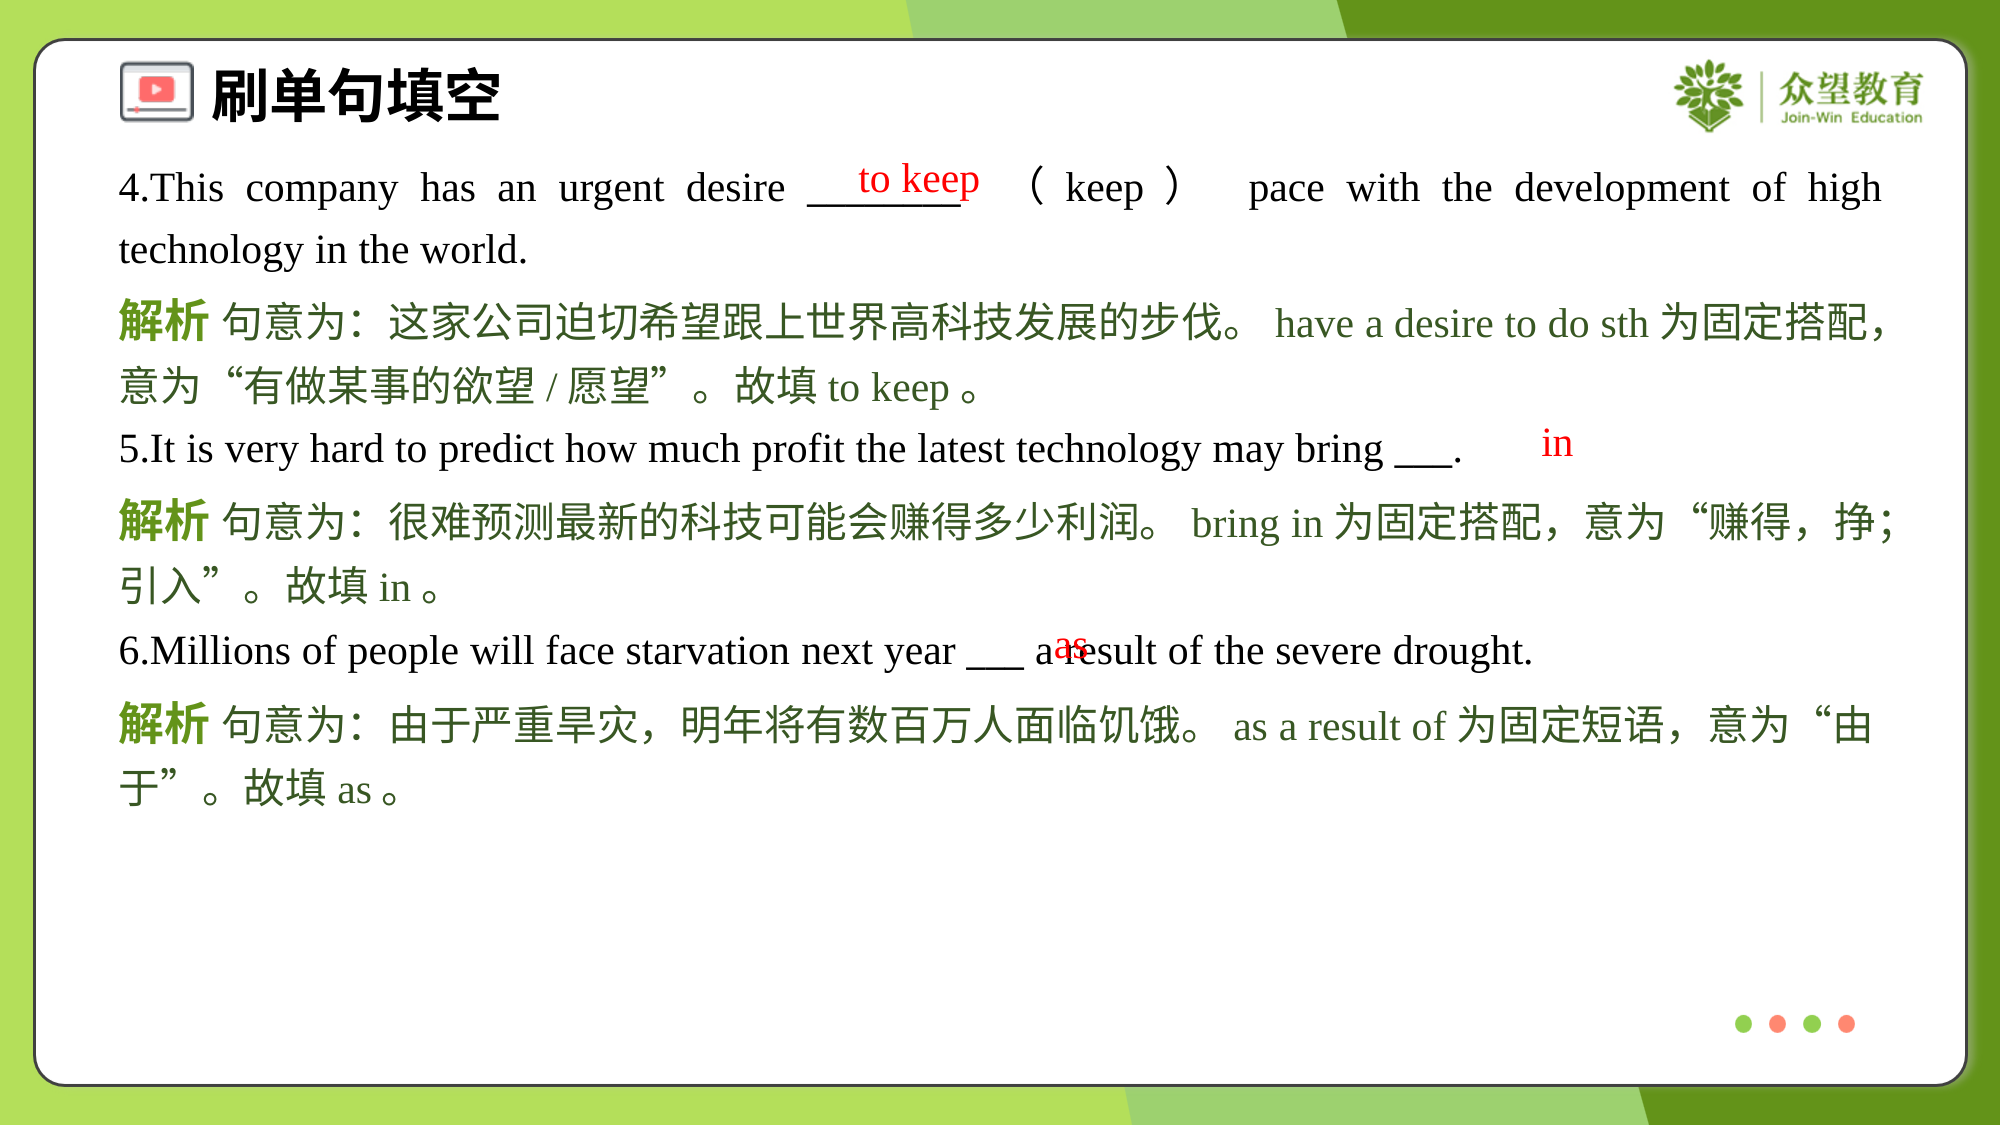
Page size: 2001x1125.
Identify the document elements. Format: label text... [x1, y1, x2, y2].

picture [0, 0, 2000, 1125]
text_box 4.This company has an urgent desire ________ （keep） pace with the development of high technology in the world. [118, 146, 1883, 267]
text_box 解析 句意为：这家公司迫切希望跟上世界高科技发展的步伐。have a desire to do sth为固定搭配，意为“有做某事的欲望/愿望”。故填to keep。 [118, 278, 1883, 404]
text_box 解析 句意为：很难预测最新的科技可能会赚得多少利润。bring in为固定搭配，意为“赚得，挣；引入”。故填in。 [118, 478, 1883, 605]
text_box in [1536, 402, 1579, 460]
text_box as [1049, 604, 1094, 663]
text_box 解析 句意为：由于严重旱灾，明年将有数百万人面临饥饿。as a result of为固定短语，意为“由于”。故填as。 [118, 680, 1883, 807]
text_box 6.Millions of people will face starvation next year ___ a result of the severe drought. [118, 610, 1883, 668]
text_box to keep [848, 138, 990, 196]
text_box 5.It is very hard to predict how much profit the latest technology may bring ___. [118, 408, 1883, 466]
